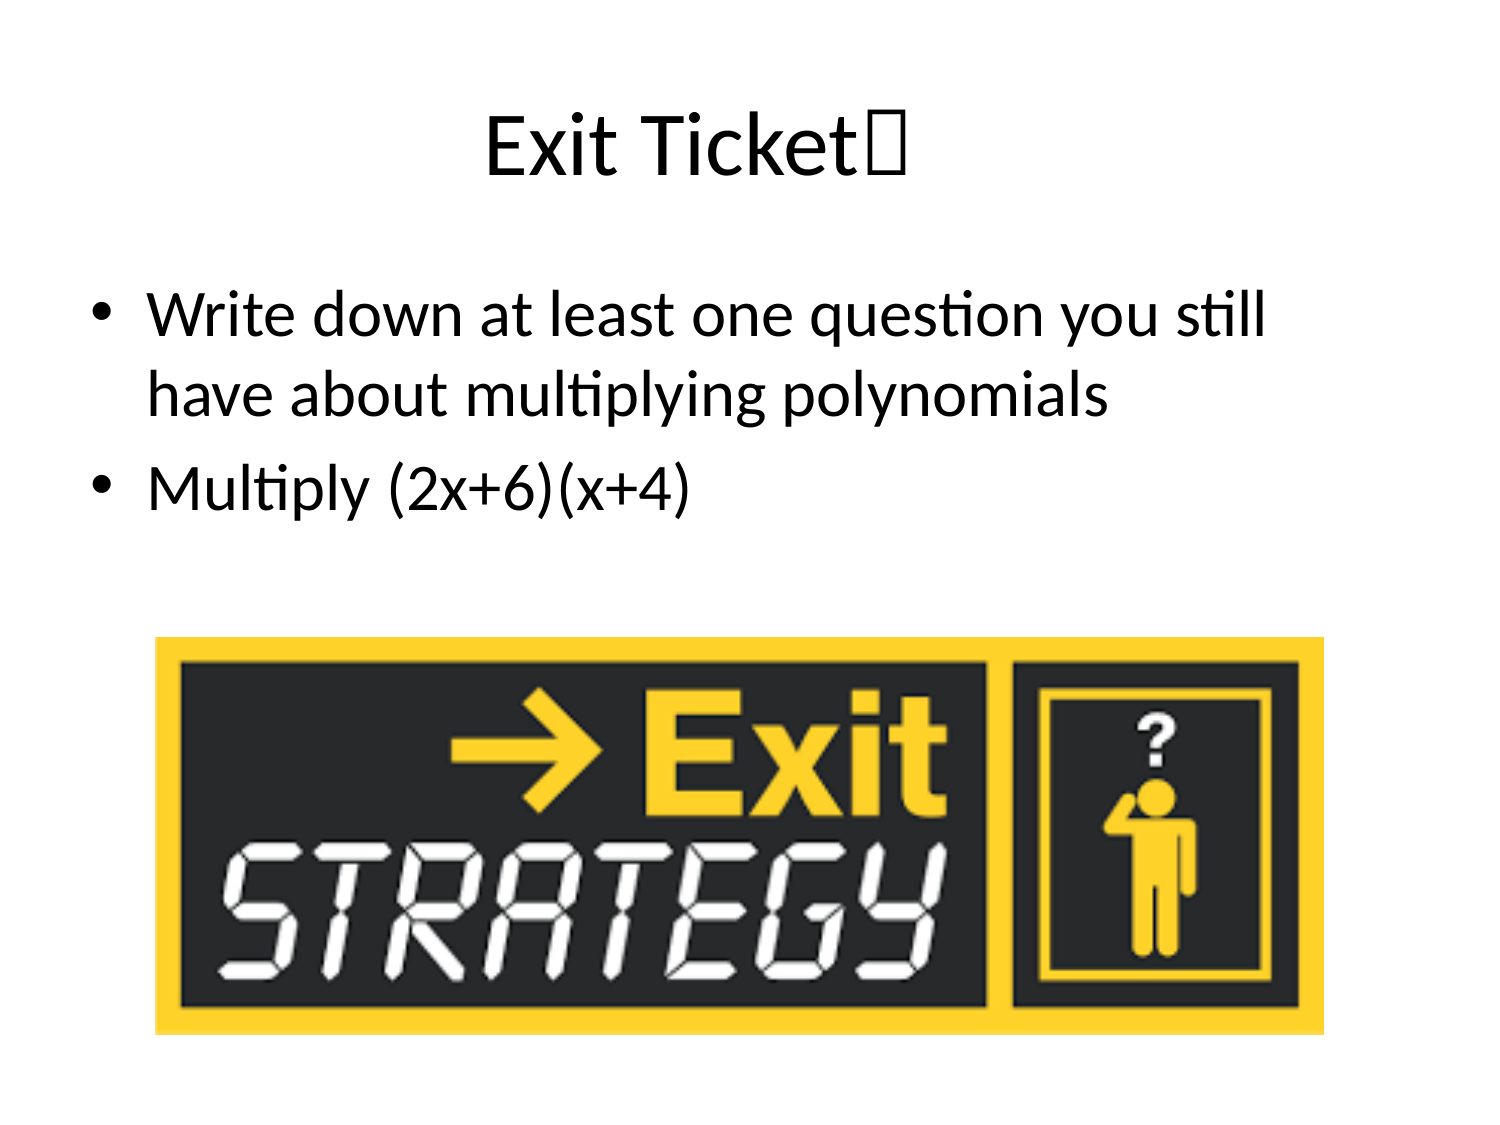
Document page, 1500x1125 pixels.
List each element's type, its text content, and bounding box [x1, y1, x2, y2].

picture [154, 636, 1324, 1035]
list Write down at least one question you still have about multiplying polynomials Multiply (2x+6)(x+4) [75, 262, 1425, 1005]
title Exit Ticket [75, 45, 1324, 233]
